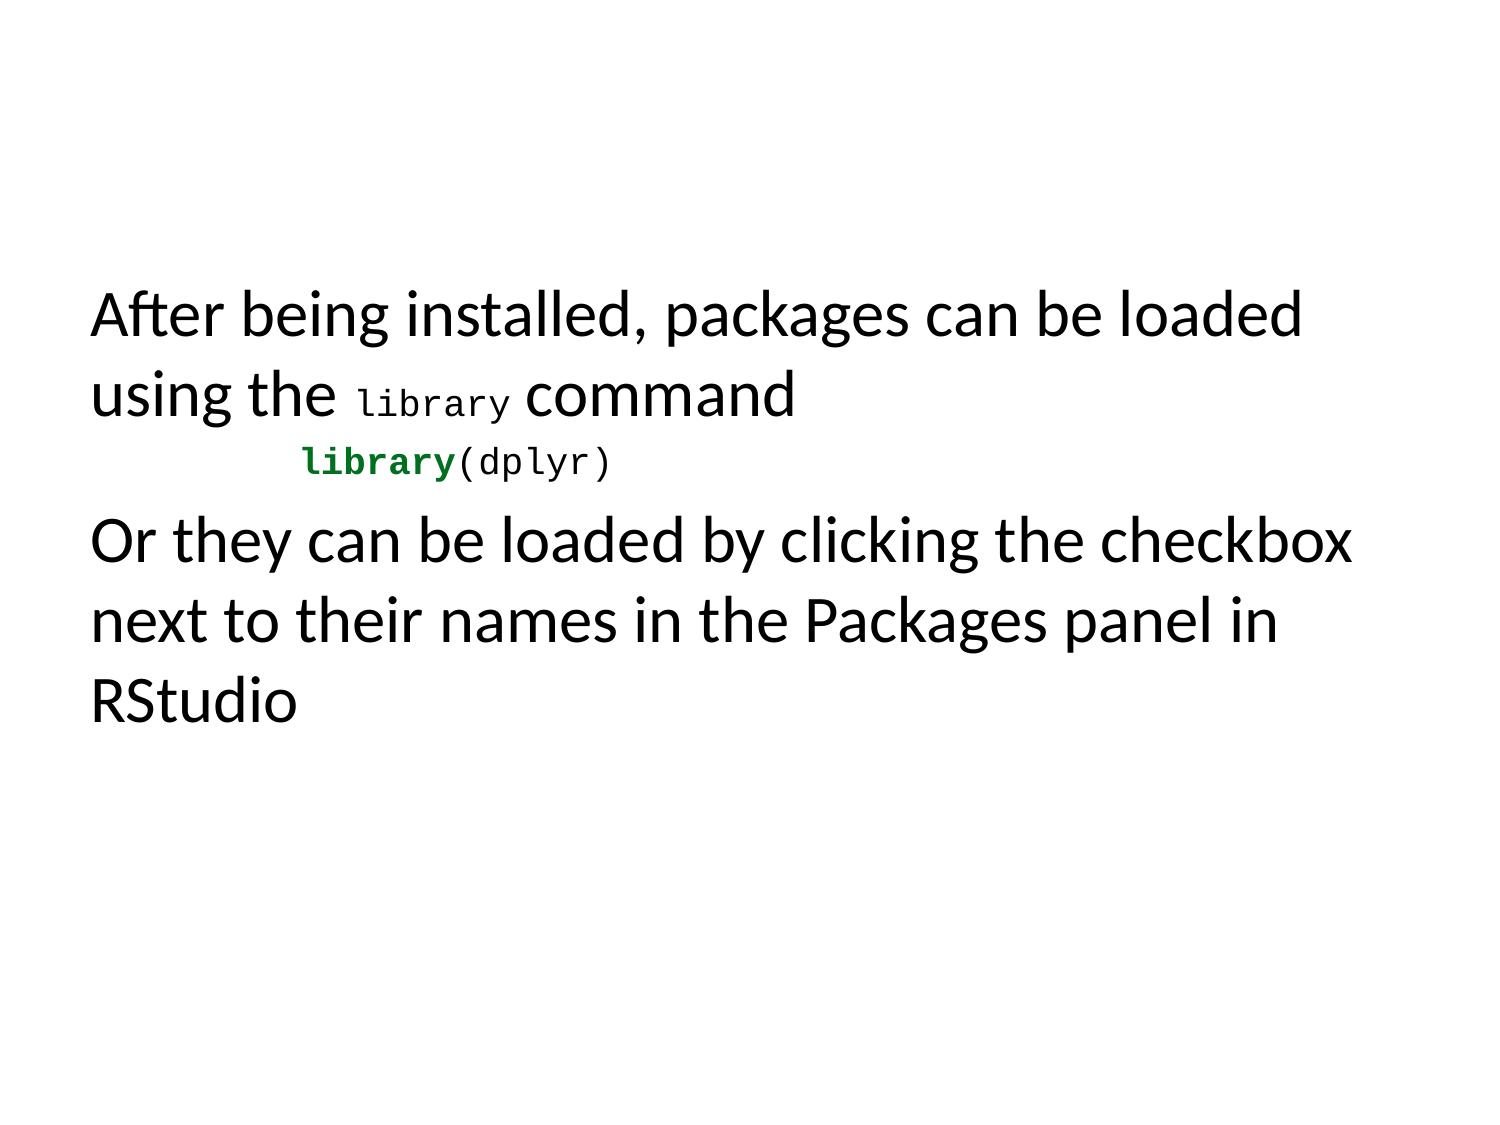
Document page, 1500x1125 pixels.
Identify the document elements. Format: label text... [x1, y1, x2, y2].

list After being installed, packages can be loaded using the library command library(dplyr) Or they can be loaded by clicking the checkbox next to their names in the Packages panel in RStudio [75, 262, 1425, 1005]
